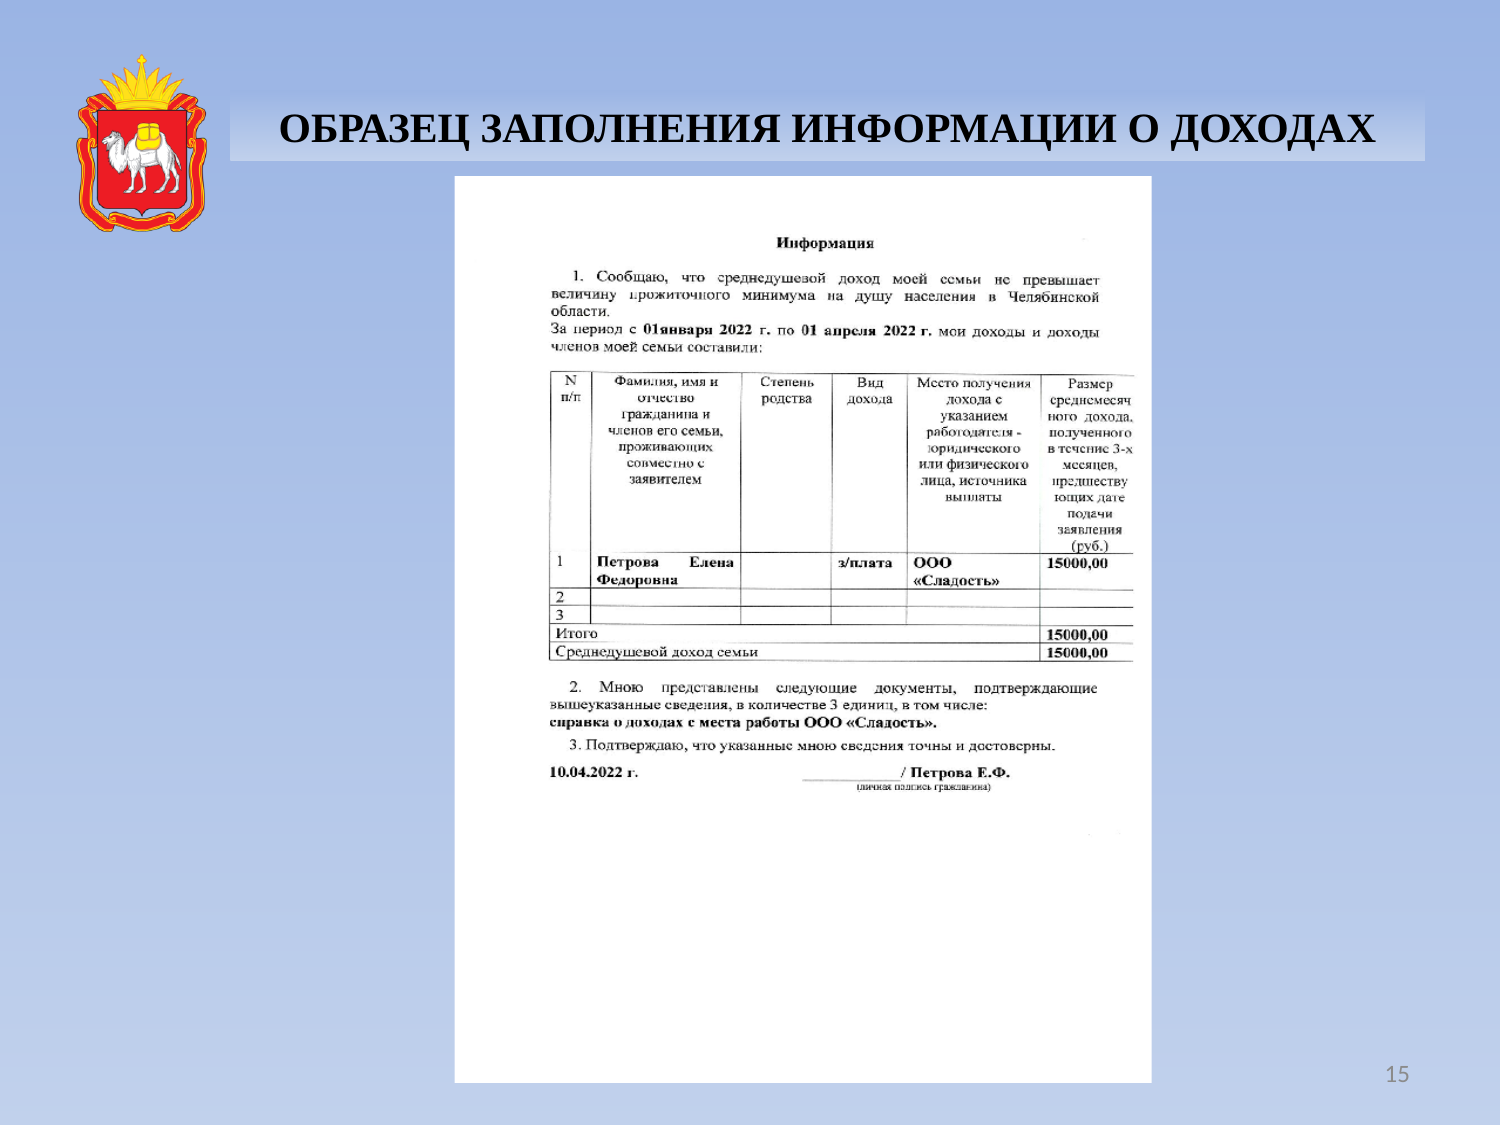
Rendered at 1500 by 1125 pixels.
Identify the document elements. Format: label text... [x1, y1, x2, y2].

slide_number 15 [1074, 1042, 1425, 1103]
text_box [454, 176, 1152, 1083]
title ОБРАЗЕЦ ЗАПОЛНЕНИЯ ИНФОРМАЦИИ О ДОХОДАХ [230, 90, 1425, 161]
picture [76, 54, 207, 232]
